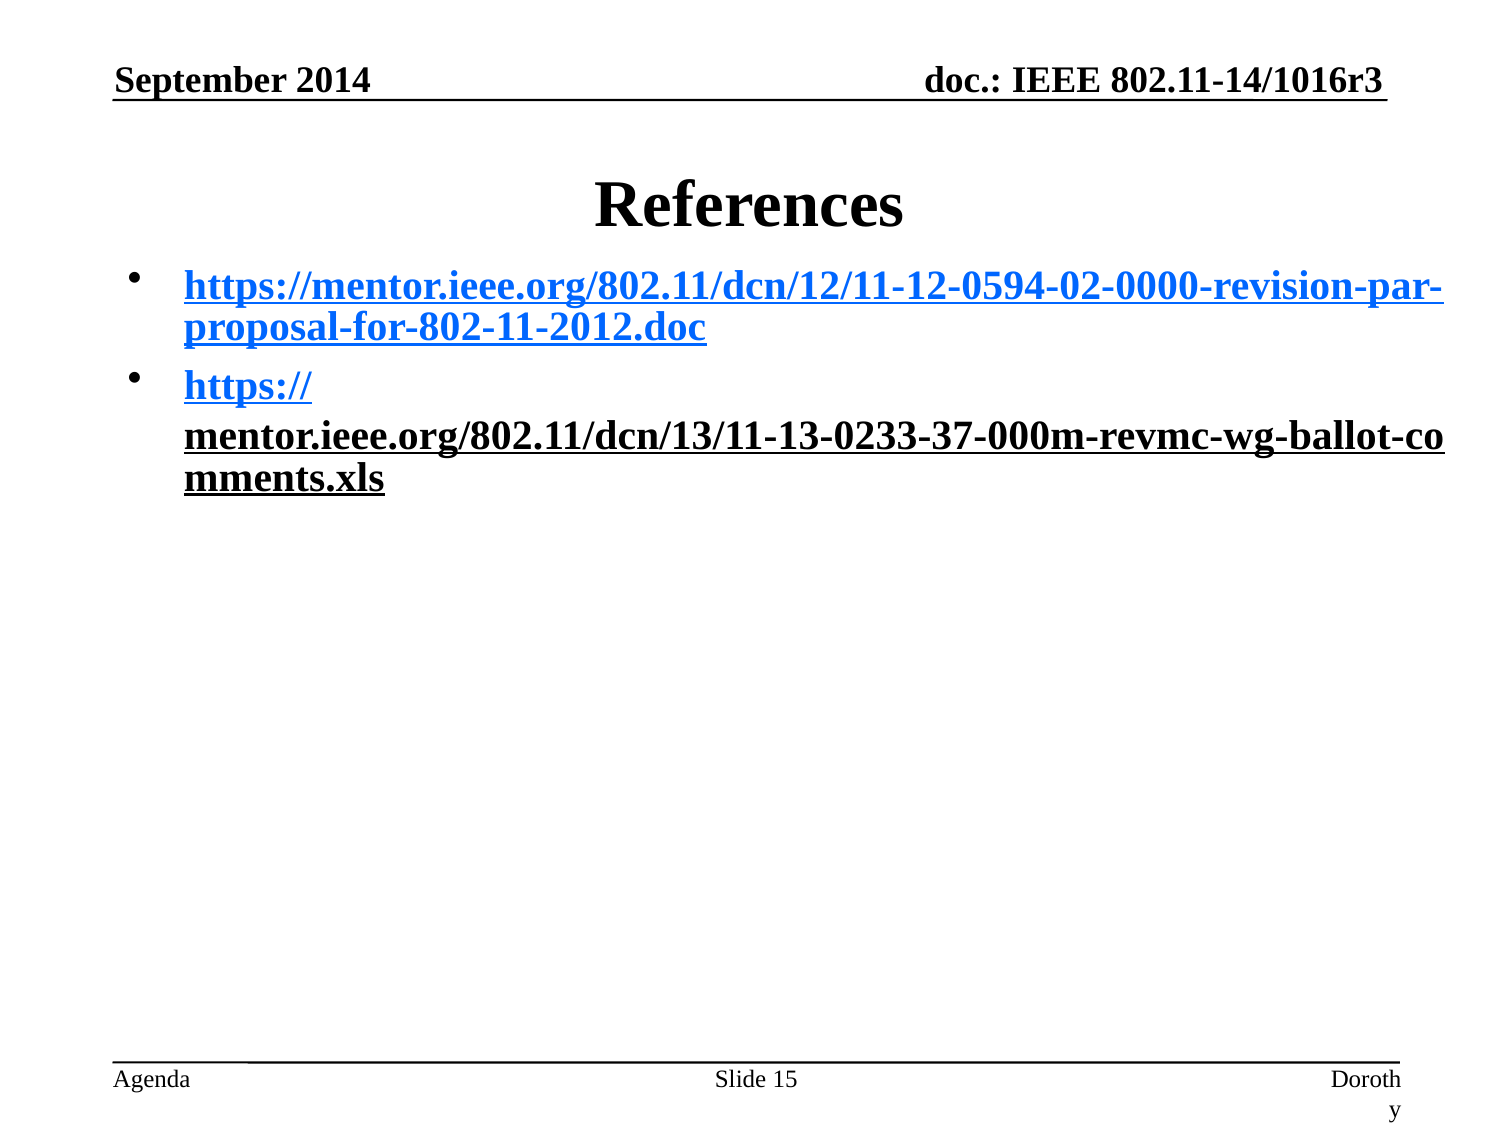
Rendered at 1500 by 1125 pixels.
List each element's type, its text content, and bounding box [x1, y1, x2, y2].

title References [112, 112, 1388, 249]
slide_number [114, 54, 425, 100]
list https://mentor.ieee.org/802.11/dcn/12/11-12-0594-02-0000-revision-par-proposal-for-802-11-2012.doc https://mentor.ieee.org/802.11/dcn/13/11-13-0233-37-000m-revmc-wg-ballot-comments.xls [112, 249, 1463, 1125]
